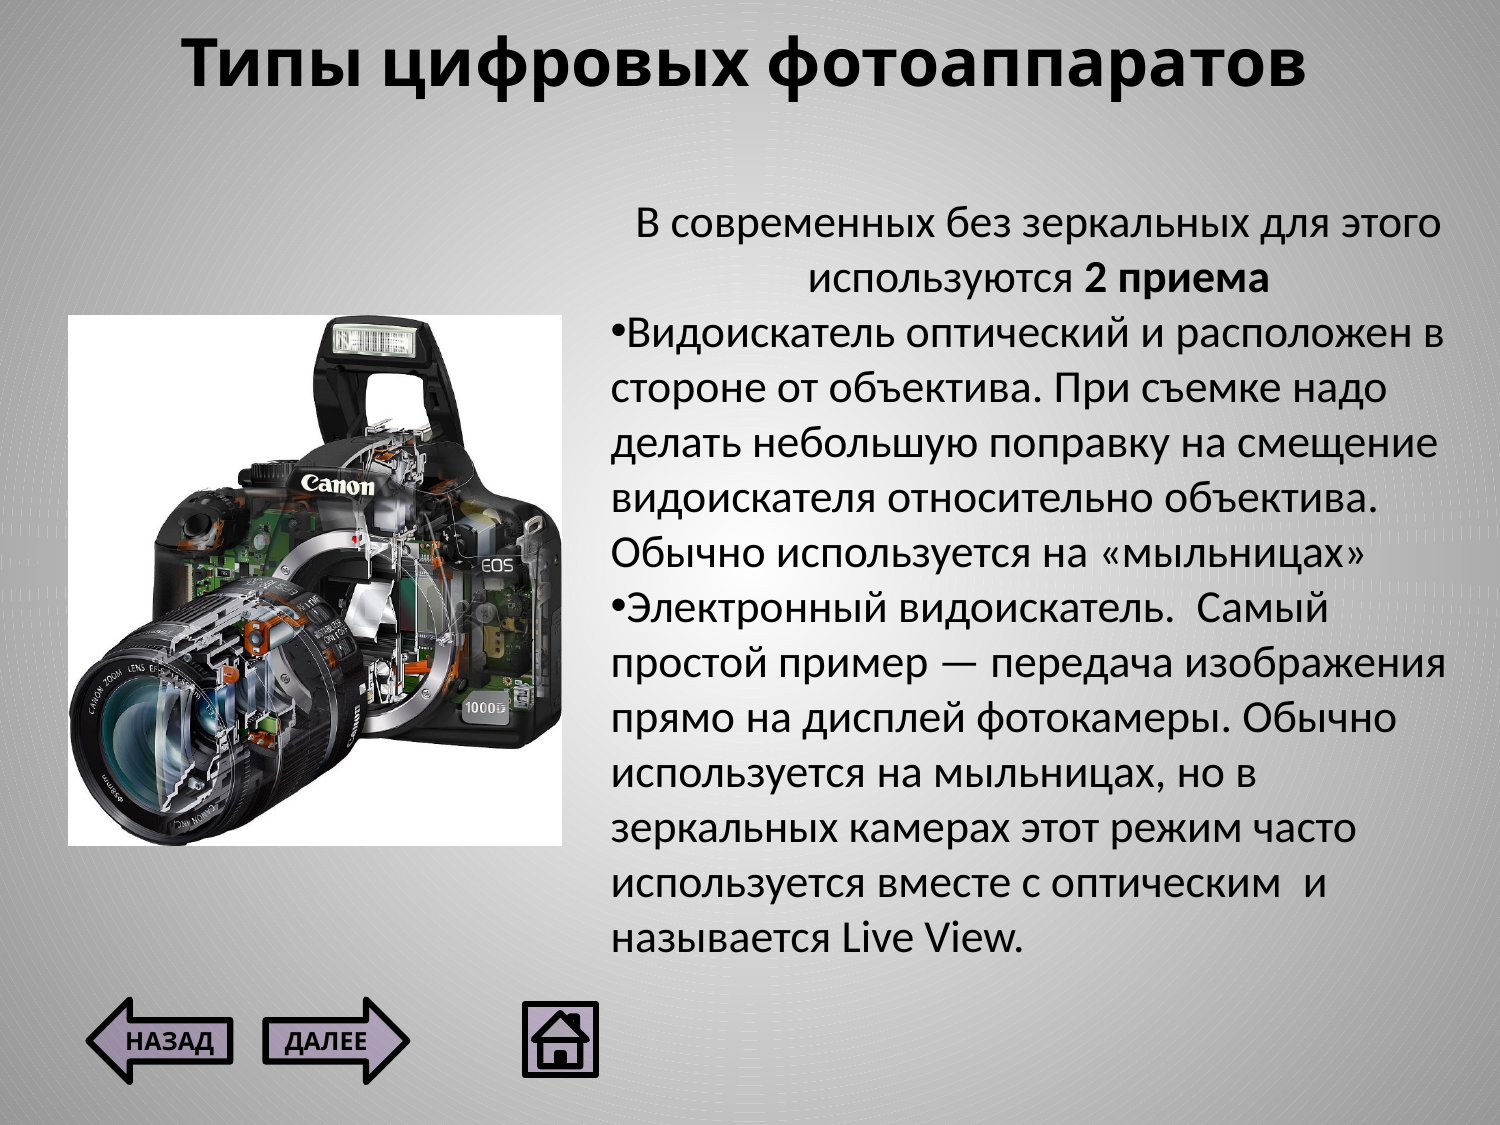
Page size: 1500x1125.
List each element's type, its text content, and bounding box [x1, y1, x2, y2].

text_box [523, 1002, 598, 1077]
picture [68, 315, 562, 847]
text_box НАЗАД [86, 997, 233, 1085]
title Типы цифровых фотоаппаратов [147, 2, 1343, 119]
text_box В современных без зеркальных для этого используются 2 приема Видоискатель оптический и расположен в стороне от объектива. При съемке надо делать небольшую поправку на смещение видоискателя относительно объектива. Обычно используется на «мыльницах» Электронный видоискатель. Самый простой пример — передача изображения прямо на дисплей фотокамеры. Обычно используется на мыльницах, но в зеркальных камерах этот режим часто используется вместе с оптическим и называется Live View. [595, 184, 1482, 969]
text_box ДАЛЕЕ [263, 997, 410, 1085]
